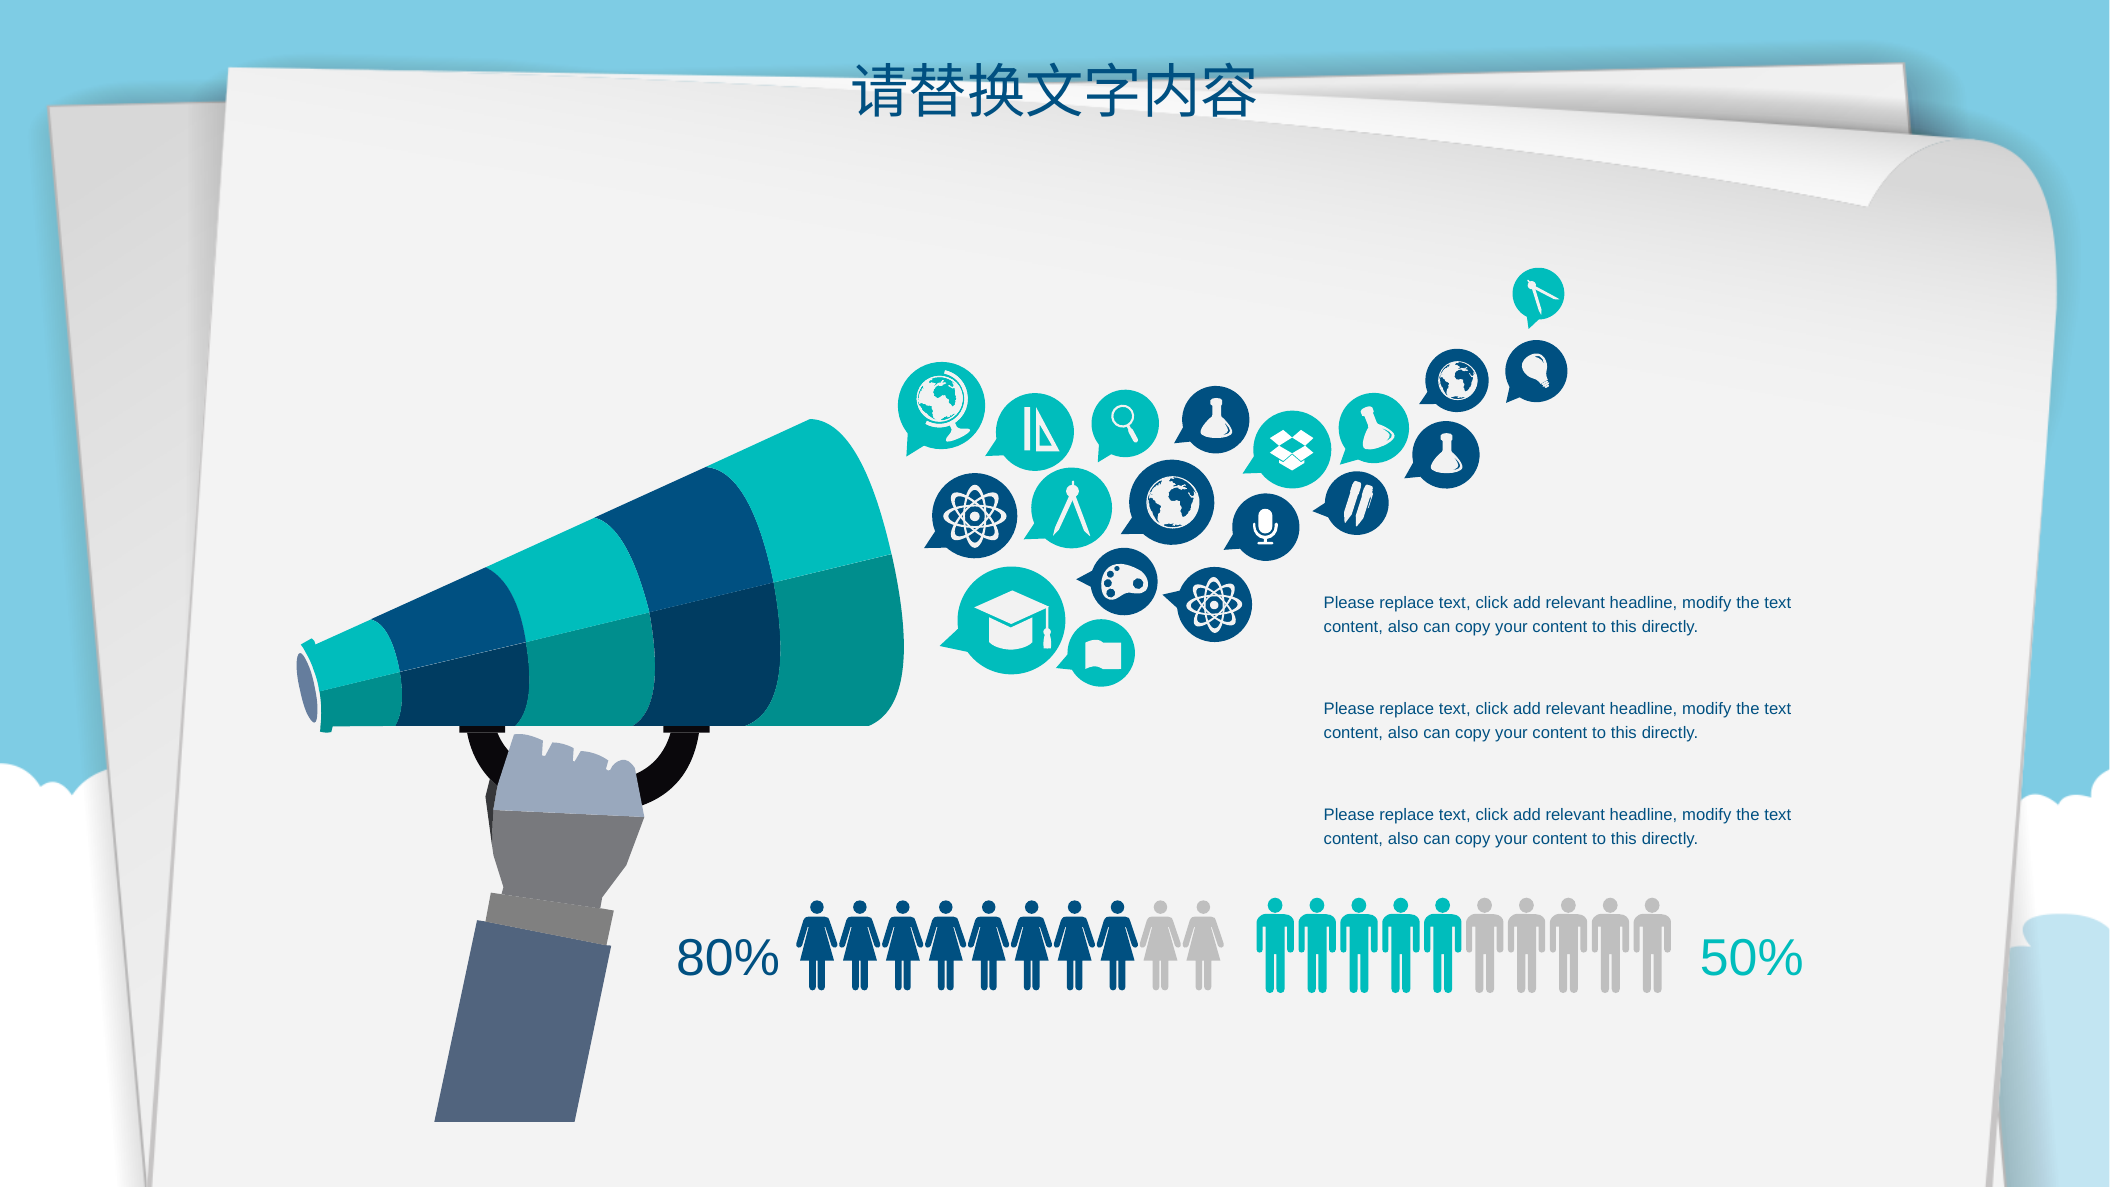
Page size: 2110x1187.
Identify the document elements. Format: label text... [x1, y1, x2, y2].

text_box Please replace text, click add relevant headline, modify the text content, also can copy your content to this directly. [1323, 799, 1826, 848]
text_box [884, 267, 1569, 687]
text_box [1256, 897, 1671, 994]
text_box Please replace text, click add relevant headline, modify the text content, also can copy your content to this directly. [1569, 587, 1826, 636]
text_box Please replace text, click add relevant headline, modify the text content, also can copy your content to this directly. [1323, 693, 1826, 742]
text_box 50% [1699, 911, 1805, 986]
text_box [795, 900, 1225, 991]
text_box 请替换文字内容 [820, 32, 1289, 124]
picture [0, 0, 2110, 1187]
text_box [296, 419, 914, 1122]
